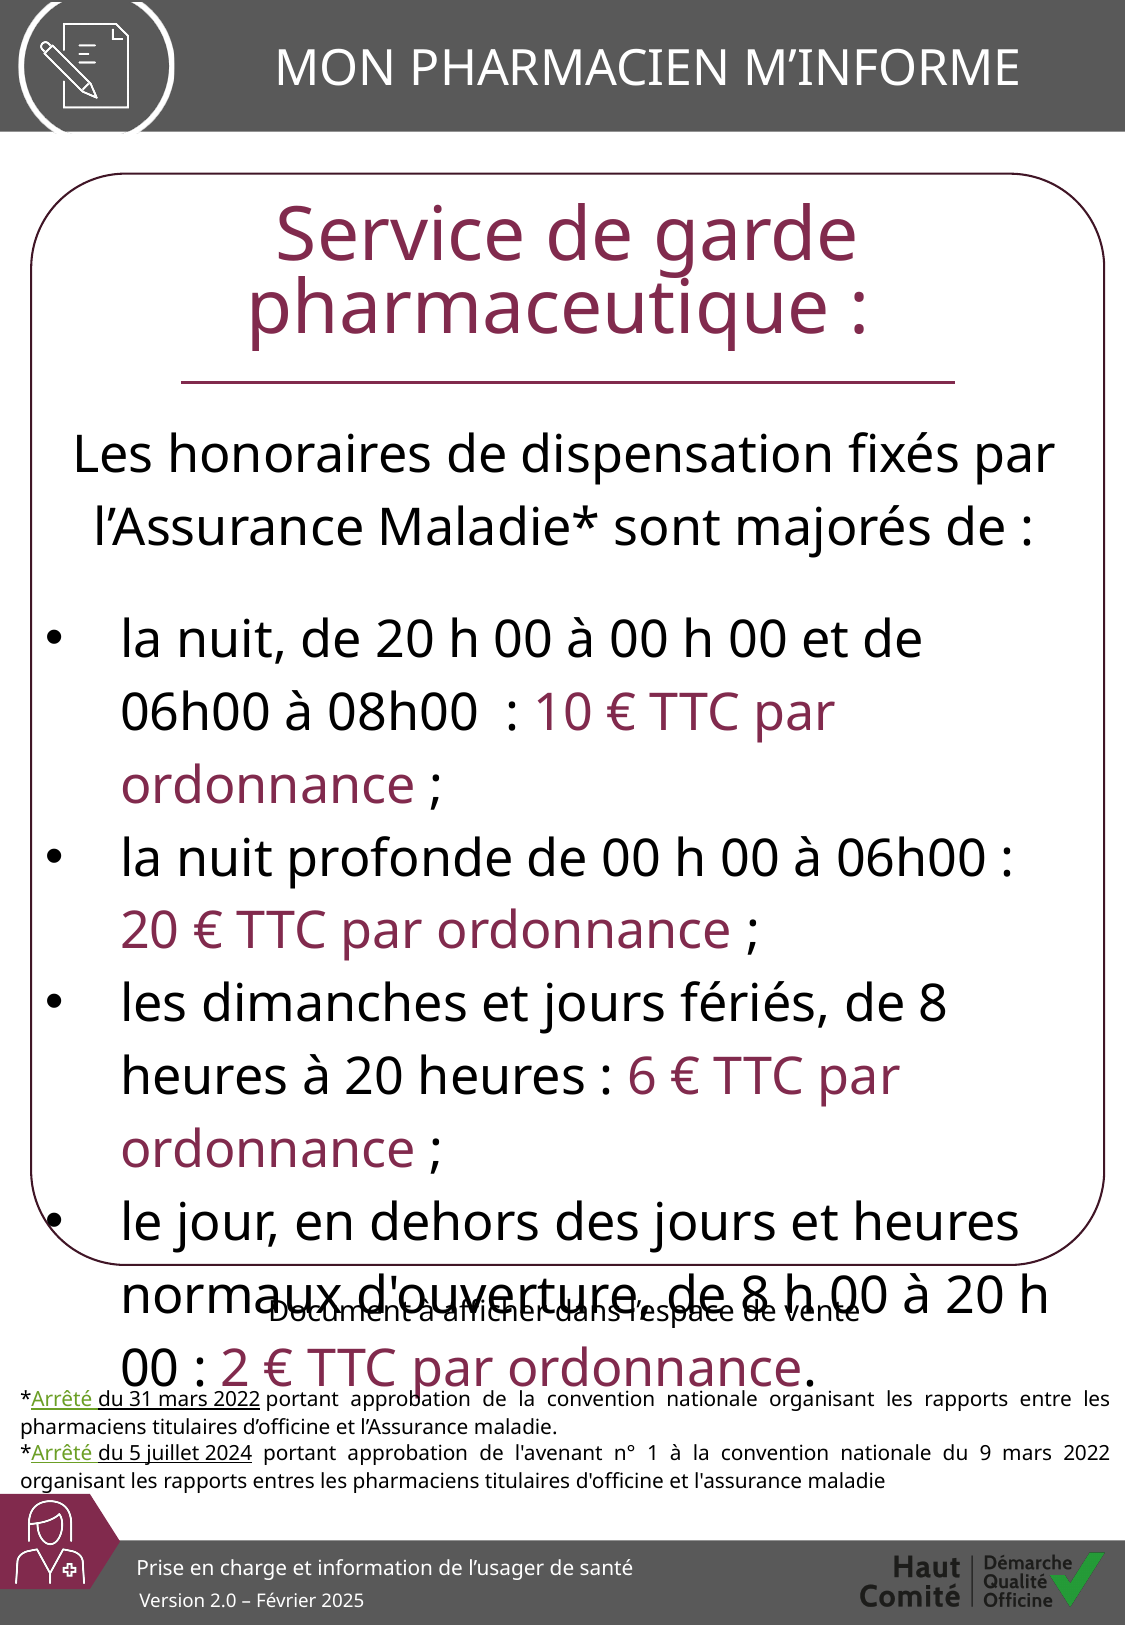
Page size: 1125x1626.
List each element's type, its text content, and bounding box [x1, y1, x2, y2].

text_box la nuit, de 20 h 00 à 00 h 00 et de 06h00 à 08h00 : 10 € TTC par ordonnance ; la nuit profonde de 00 h 00 à 06h00 : 20 € TTC par ordonnance ; les dimanches et jours fériés, de 8 heures à 20 heures : 6 € TTC par ordonnance ; le jour, en dehors des jours et heures normaux d'ouverture, de 8 h 00 à 20 h 00 : 2 € TTC par ordonnance. [30, 587, 1102, 1378]
title MON PHARMACIEN M’INFORME [191, 34, 1105, 104]
picture [18, 2, 175, 134]
text_box *Arrêté du 31 mars 2022 portant approbation de la convention nationale organisant les rapports entre les pharmaciens titulaires d’officine et l’Assurance maladie. *Arrêté du 5 juillet 2024 portant approbation de l'avenant n° 1 à la convention nationale du 9 mars 2022 organisant les rapports entres les pharmaciens titulaires d'officine et l'assurance maladie [5, 1378, 1125, 1500]
text_box Service de garde pharmaceutique : [1073, 195, 1105, 252]
text_box [30, 172, 1106, 1196]
picture [859, 1551, 1105, 1614]
picture [0, 1492, 100, 1592]
text_box Service de garde pharmaceutique : [31, 195, 62, 249]
